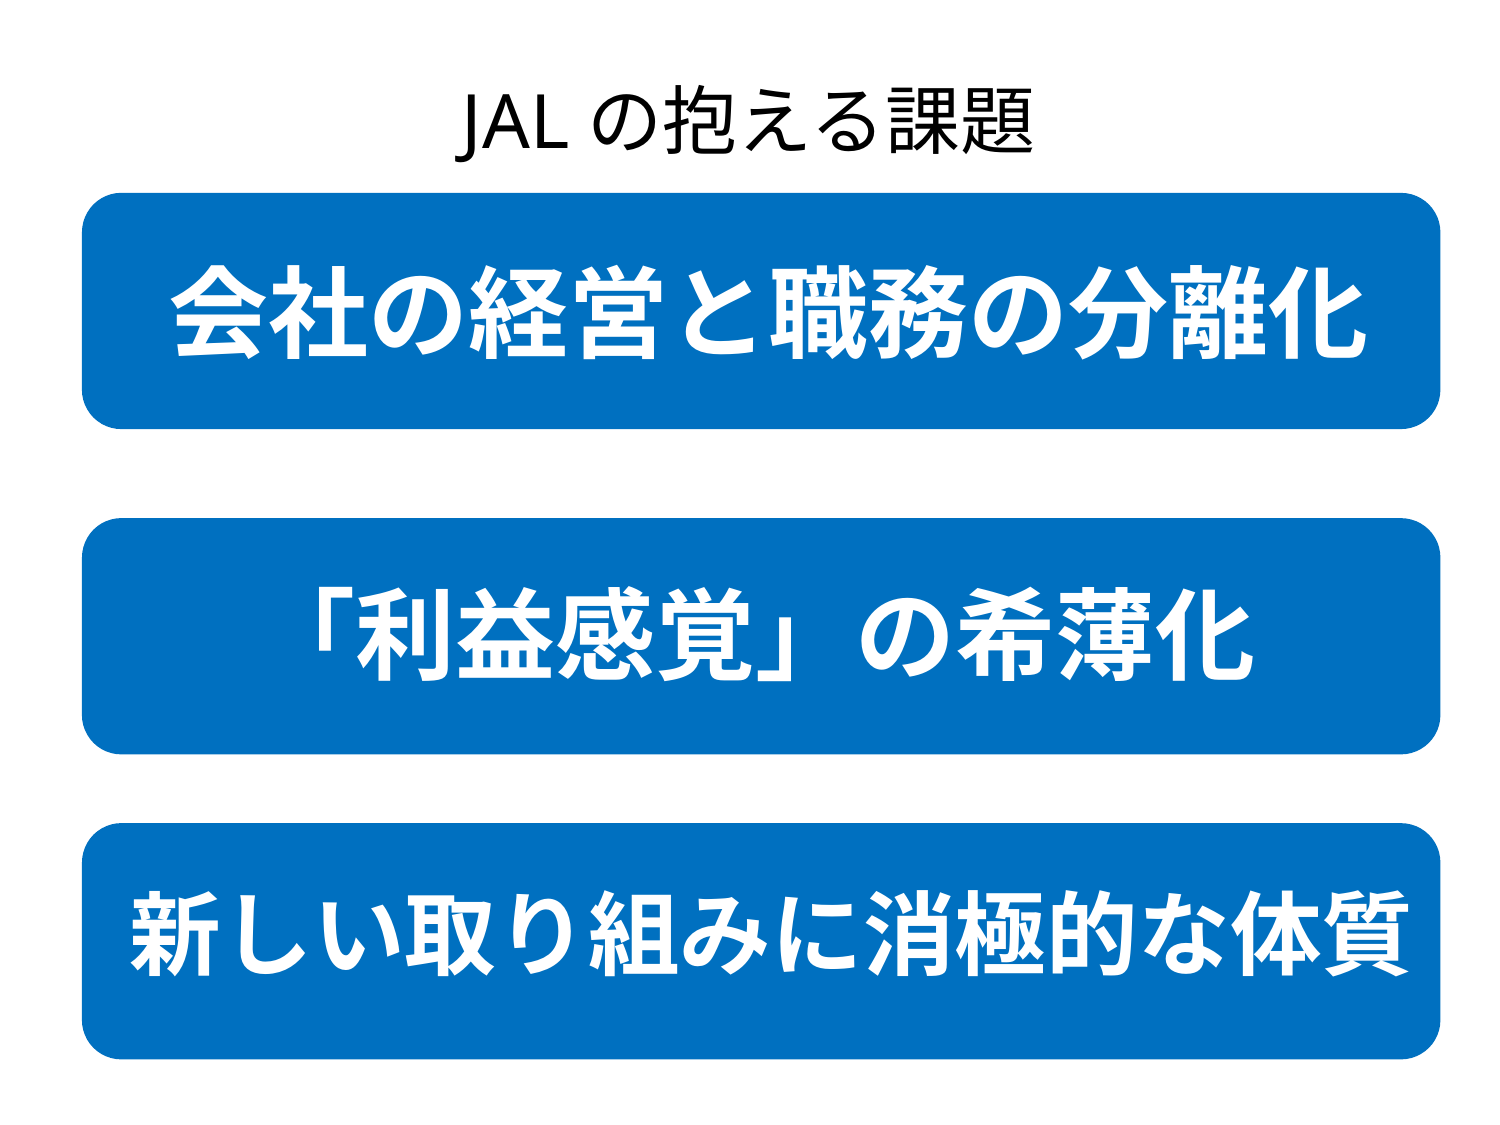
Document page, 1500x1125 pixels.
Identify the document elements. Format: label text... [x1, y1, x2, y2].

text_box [81, 192, 1441, 430]
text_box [81, 822, 1441, 1060]
text_box JALの抱える課題 [446, 66, 1051, 172]
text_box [81, 517, 1441, 755]
